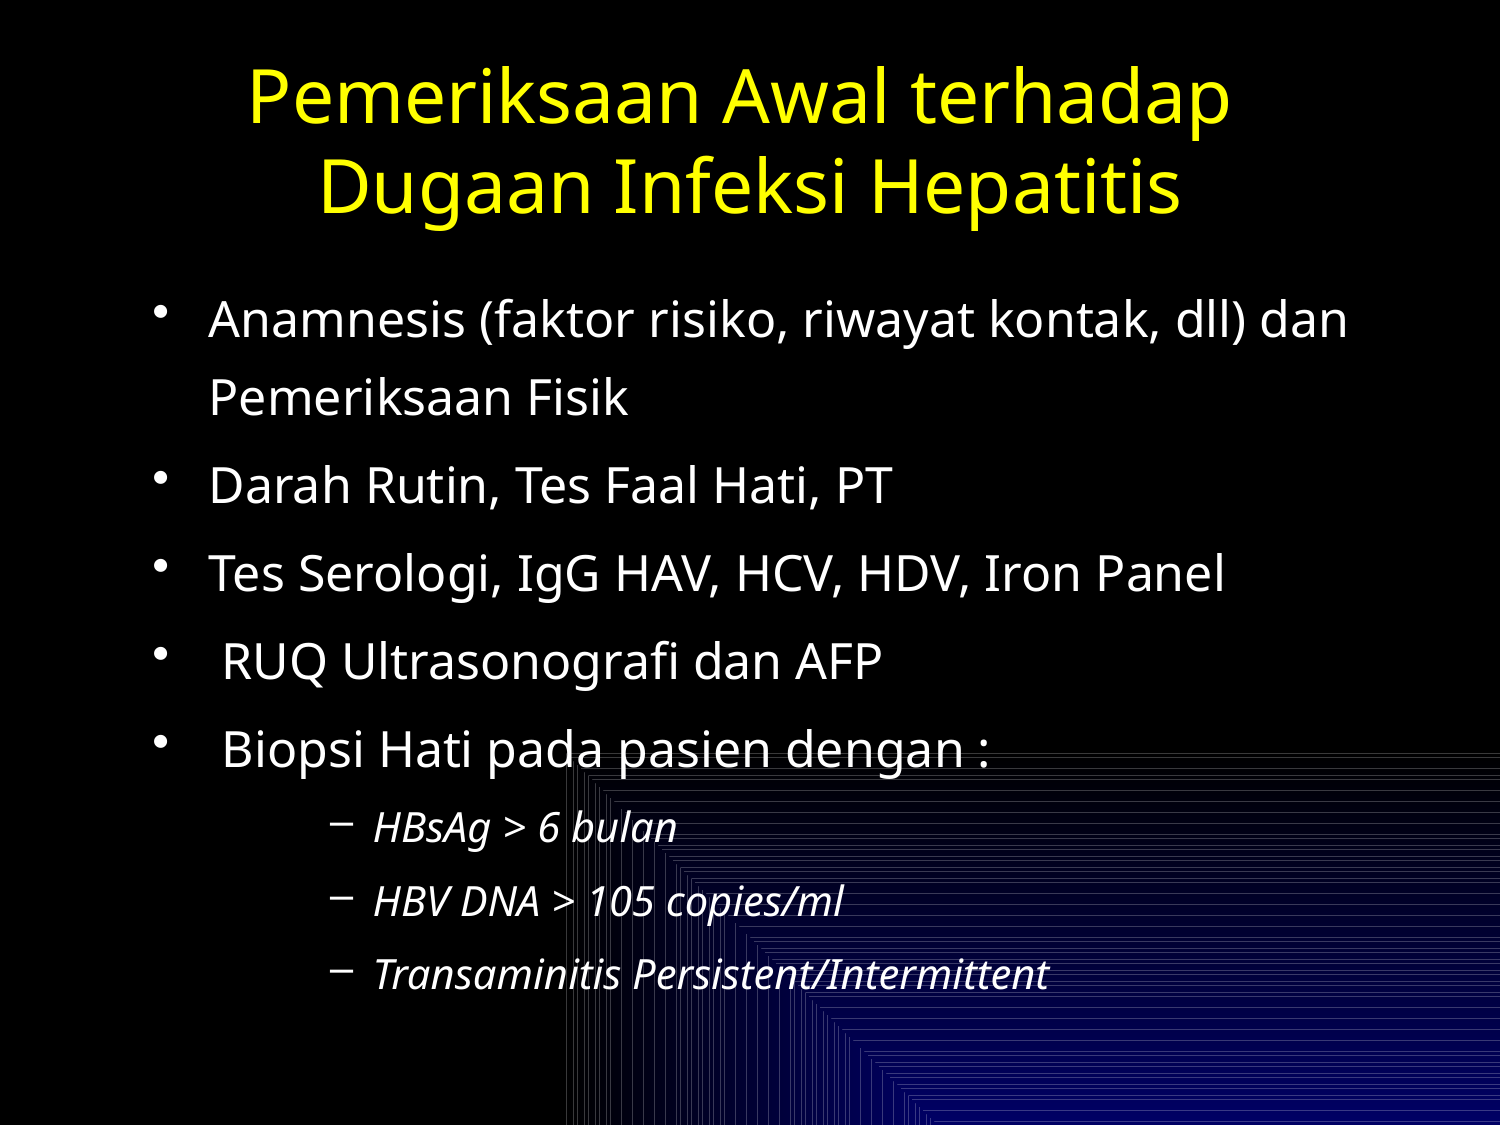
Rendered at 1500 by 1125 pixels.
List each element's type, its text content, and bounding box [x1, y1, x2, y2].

title Pemeriksaan Awal terhadap Dugaan Infeksi Hepatitis [74, 44, 1426, 233]
list Anamnesis (faktor risiko, riwayat kontak, dll) dan Pemeriksaan Fisik Darah Rutin, Tes Faal Hati, PT Tes Serologi, IgG HAV, HCV, HDV, Iron Panel RUQ Ultrasonografi dan AFP Biopsi Hati pada pasien dengan : HBsAg > 6 bulan HBV DNA > 105 copies/ml Transaminitis Persistent/Intermittent [137, 262, 1376, 1063]
